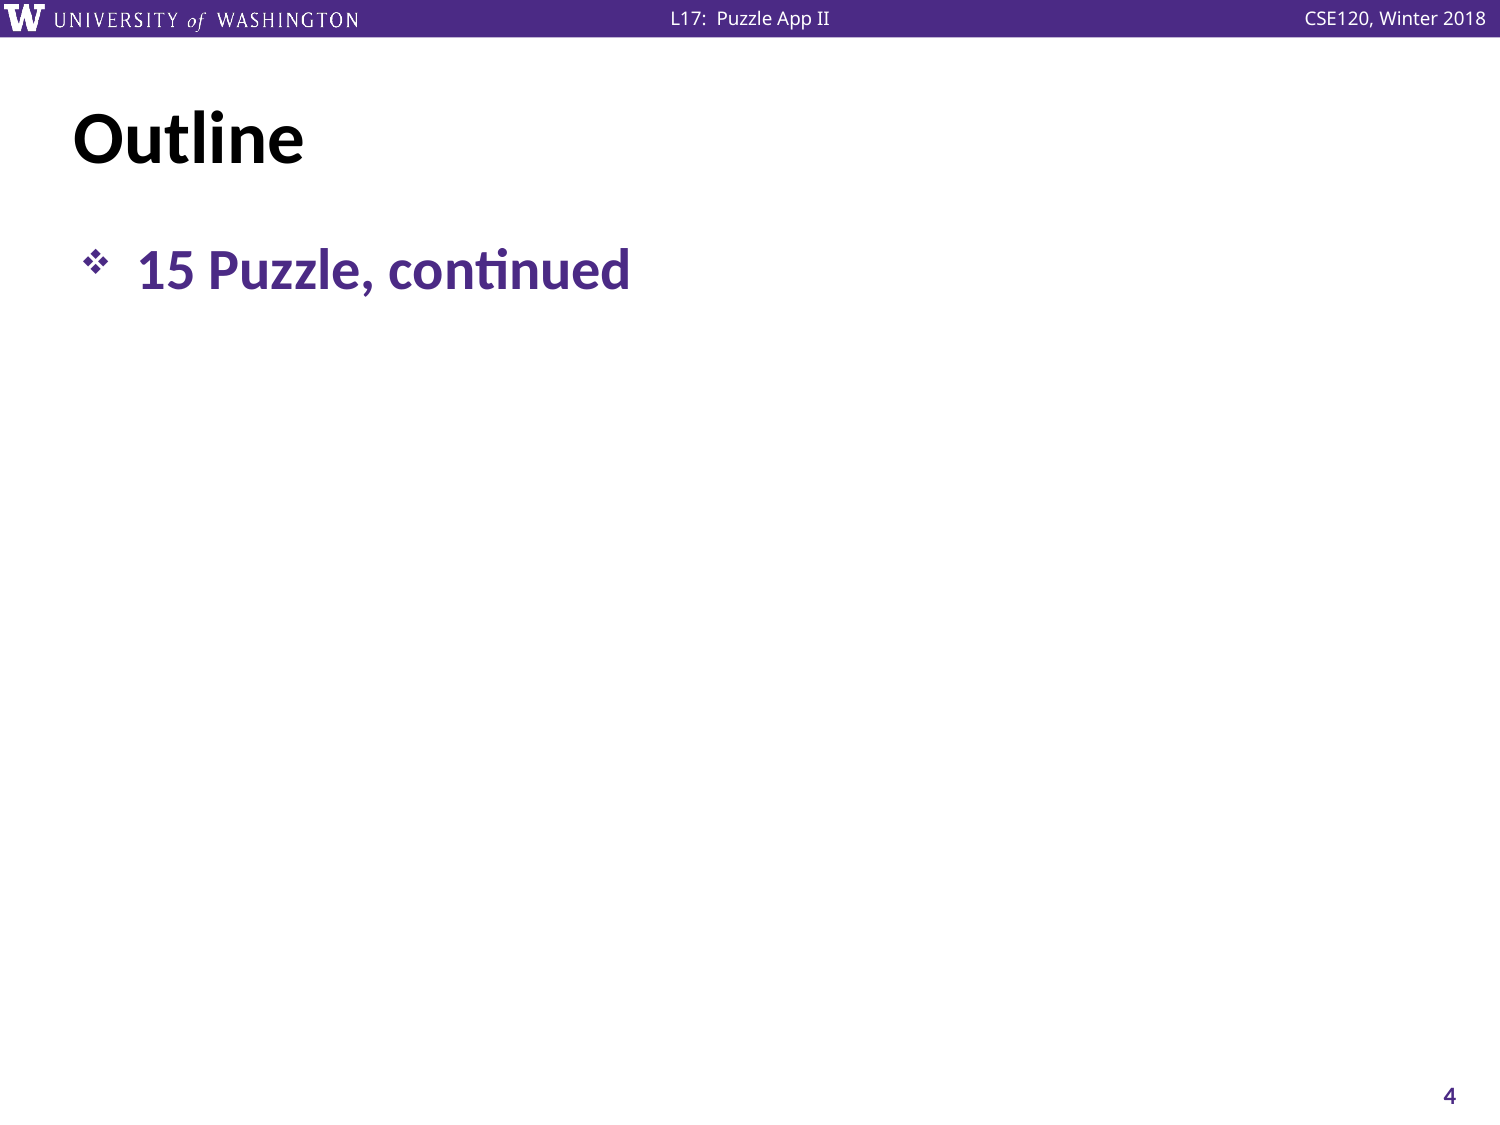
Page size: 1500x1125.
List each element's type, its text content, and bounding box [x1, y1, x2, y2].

list 15 Puzzle, continued [64, 223, 1438, 1040]
slide_number 4 [1400, 1065, 1500, 1125]
title Outline [58, 71, 1438, 197]
picture [4, 4, 358, 32]
